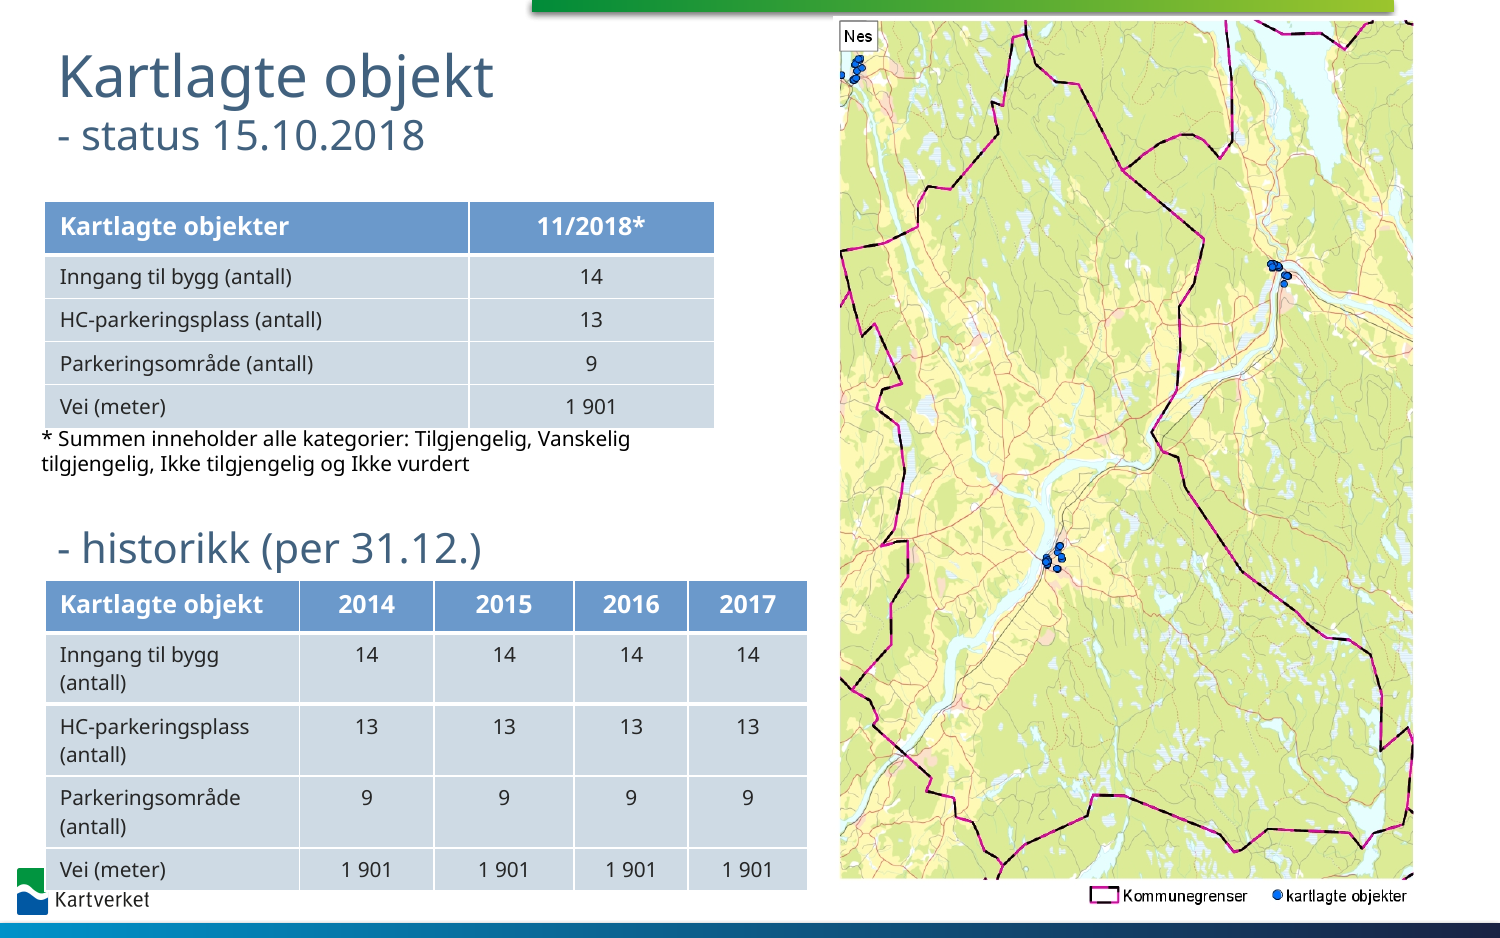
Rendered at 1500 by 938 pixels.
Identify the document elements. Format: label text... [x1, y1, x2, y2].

table_header 11/2018* [470, 202, 714, 253]
table_cell 14 [435, 635, 573, 702]
table_cell Parkeringsområde (antall) [45, 342, 468, 384]
table_cell 1 901 [300, 849, 433, 890]
table_header 2017 [689, 581, 807, 631]
table_cell 9 [470, 342, 714, 384]
picture [833, 16, 1419, 913]
table_cell 14 [470, 257, 714, 298]
table_header 2015 [435, 581, 573, 631]
table_cell 1 901 [575, 849, 687, 890]
table_cell 13 [470, 299, 714, 341]
table_cell 13 [575, 706, 687, 775]
table_cell 13 [689, 706, 807, 775]
text_box - historikk (per 31.12.) [42, 496, 828, 580]
table_cell 14 [300, 635, 433, 702]
table_cell 14 [575, 635, 687, 702]
text_box * Summen inneholder alle kategorier: Tilgjengelig, Vanskelig tilgjengelig, Ikke tilgjengelig og Ikke vurdert [26, 417, 711, 483]
table_cell 9 [689, 777, 807, 847]
table_cell 1 901 [470, 385, 714, 428]
table_header Kartlagte objekt [46, 581, 299, 631]
table_header 2014 [300, 581, 433, 631]
table_cell Inngang til bygg (antall) [46, 635, 299, 702]
table_cell 1 901 [435, 849, 573, 890]
text_box Kartlagte objekt - status 15.10.2018 [42, 24, 828, 167]
table_header 2016 [575, 581, 687, 631]
table_cell 1 901 [689, 849, 807, 890]
table_cell 13 [435, 706, 573, 775]
table_cell Vei (meter) [45, 385, 468, 417]
table_cell 9 [575, 777, 687, 847]
table_cell HC-parkeringsplass (antall) [45, 299, 468, 341]
table_cell Vei (meter) [46, 849, 299, 890]
table_cell 14 [689, 635, 807, 702]
table_cell 13 [300, 706, 433, 775]
table_cell 9 [435, 777, 573, 847]
table_cell 9 [300, 777, 433, 847]
table_cell Inngang til bygg (antall) [45, 257, 468, 298]
table_cell Parkeringsområde (antall) [46, 777, 299, 847]
table_header Kartlagte objekter [45, 202, 468, 253]
table_cell HC-parkeringsplass (antall) [46, 706, 299, 775]
